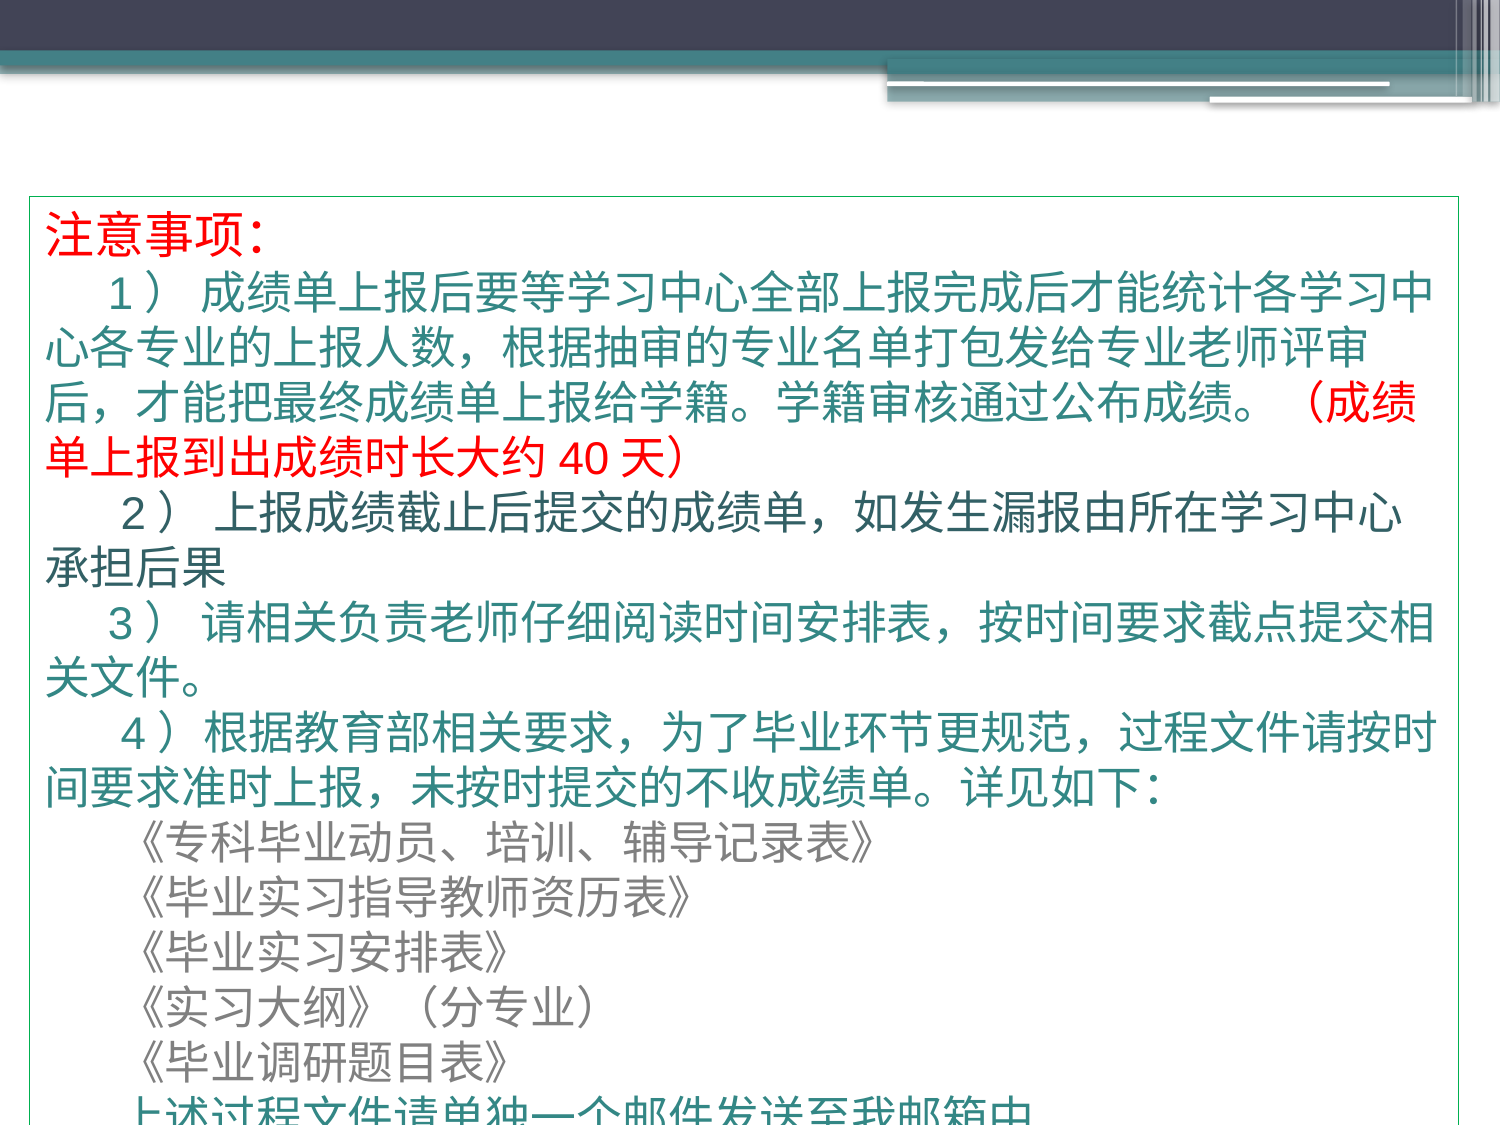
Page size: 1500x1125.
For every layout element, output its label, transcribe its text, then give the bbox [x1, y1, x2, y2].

text_box 注意事项： 1） 成绩单上报后要等学习中心全部上报完成后才能统计各学习中心各专业的上报人数，根据抽审的专业名单打包发给专业老师评审后，才能把最终成绩单上报给学籍。学籍审核通过公布成绩。（成绩单上报到出成绩时长大约40天） 2） 上报成绩截止后提交的成绩单，如发生漏报由所在学习中心承担后果 3） 请相关负责老师仔细阅读时间安排表，按时间要求截点提交相关文件。 4）根据教育部相关要求，为了毕业环节更规范，过程文件请按时间要求准时上报，未按时提交的不收成绩单。详见如下： 《专科毕业动员、培训、辅导记录表》 《毕业实习指导教师资历表》 《毕业实习安排表》 《实习大纲》（分专业） 《毕业调研题目表》 上述过程文件请单独一个邮件发送至我邮箱中 [29, 196, 1459, 1125]
